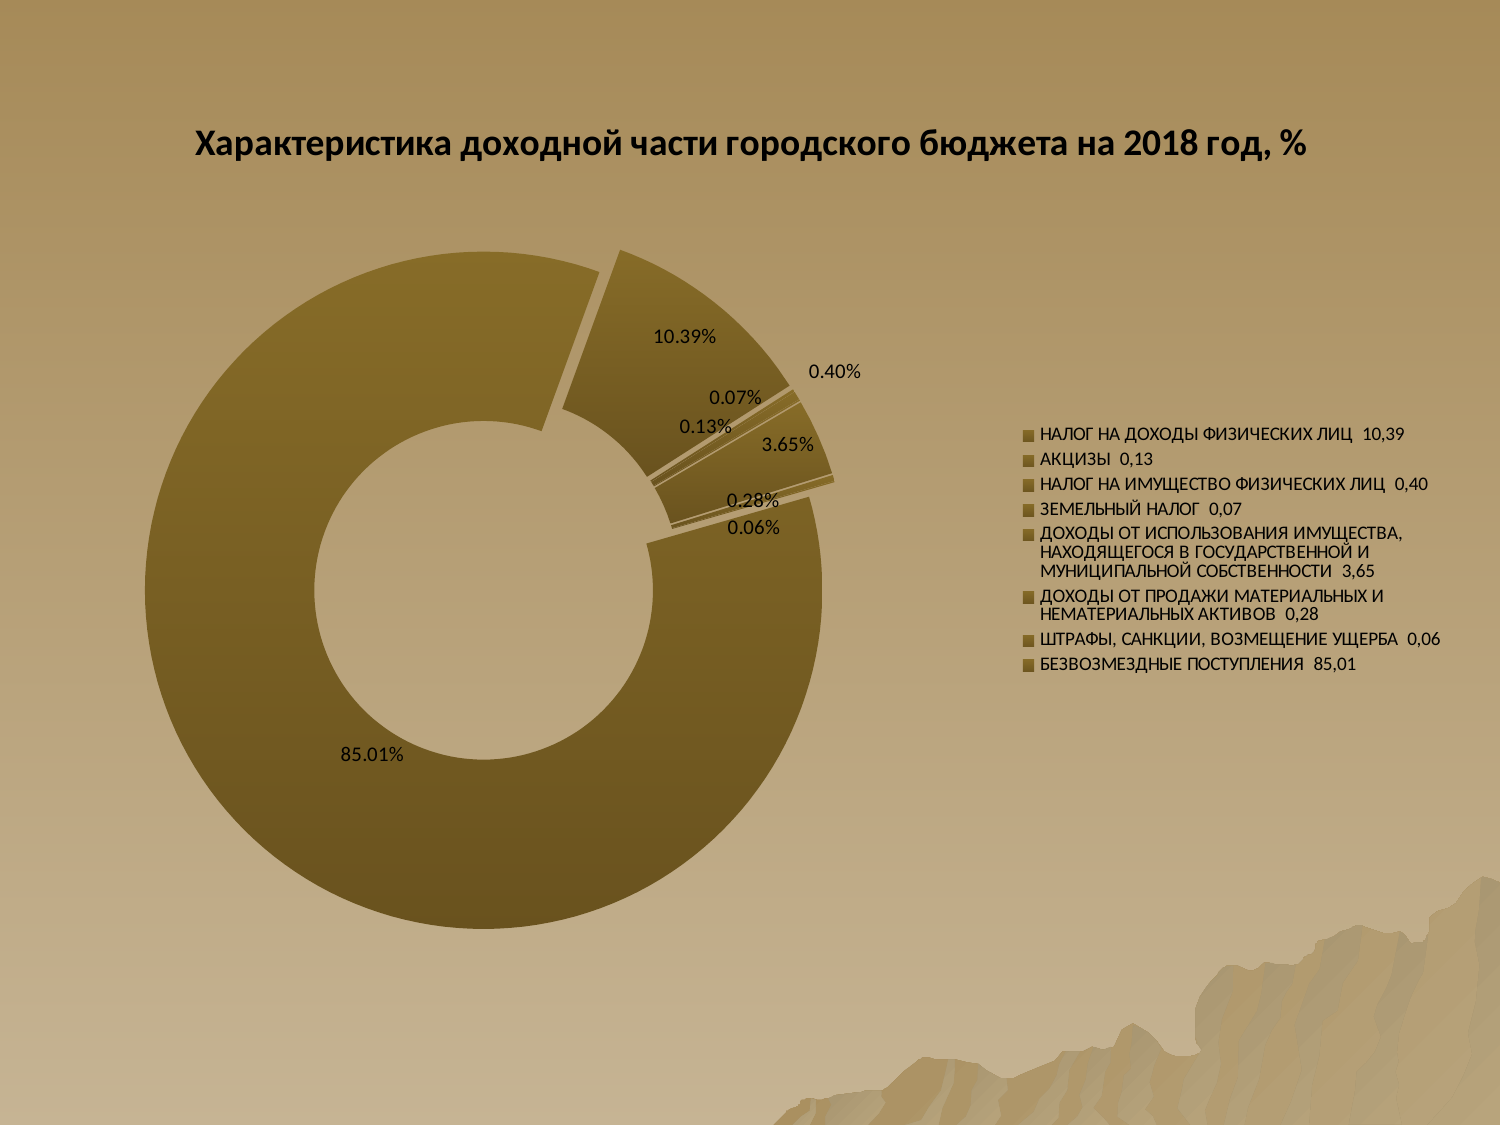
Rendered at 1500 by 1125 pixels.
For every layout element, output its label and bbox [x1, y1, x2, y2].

chart [29, 89, 1474, 1012]
